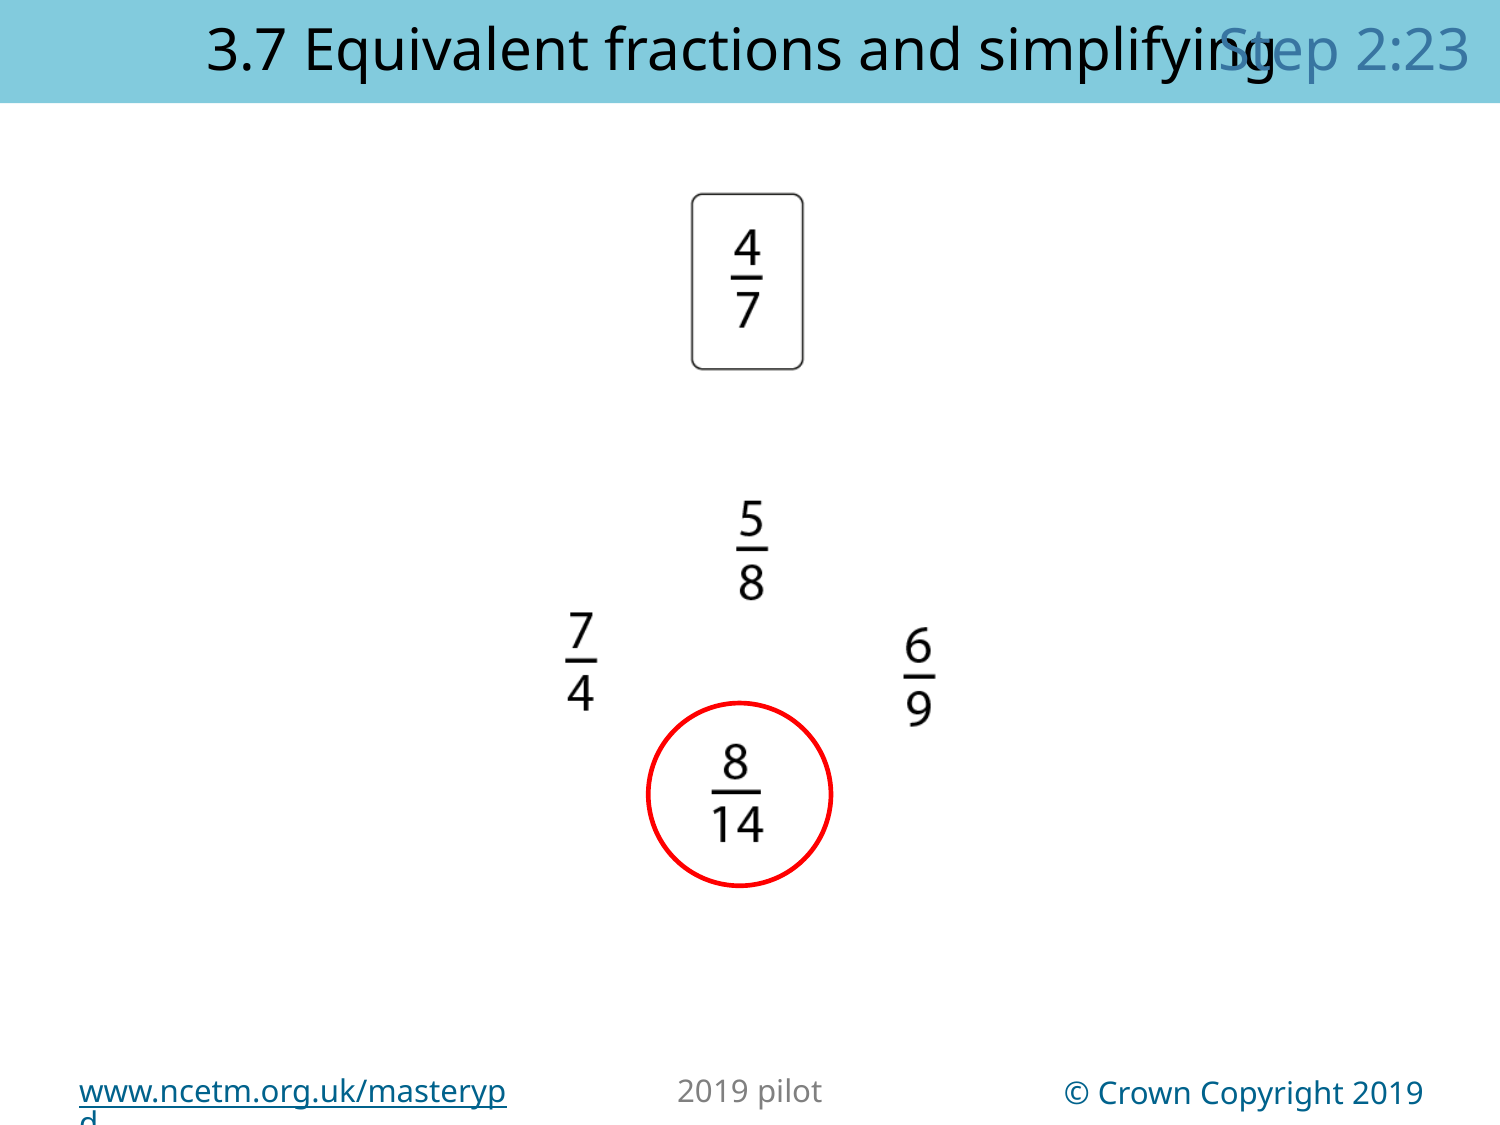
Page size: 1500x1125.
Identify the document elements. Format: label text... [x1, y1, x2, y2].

picture [424, 107, 1076, 890]
list Step 2:23 [0, 0, 1500, 104]
